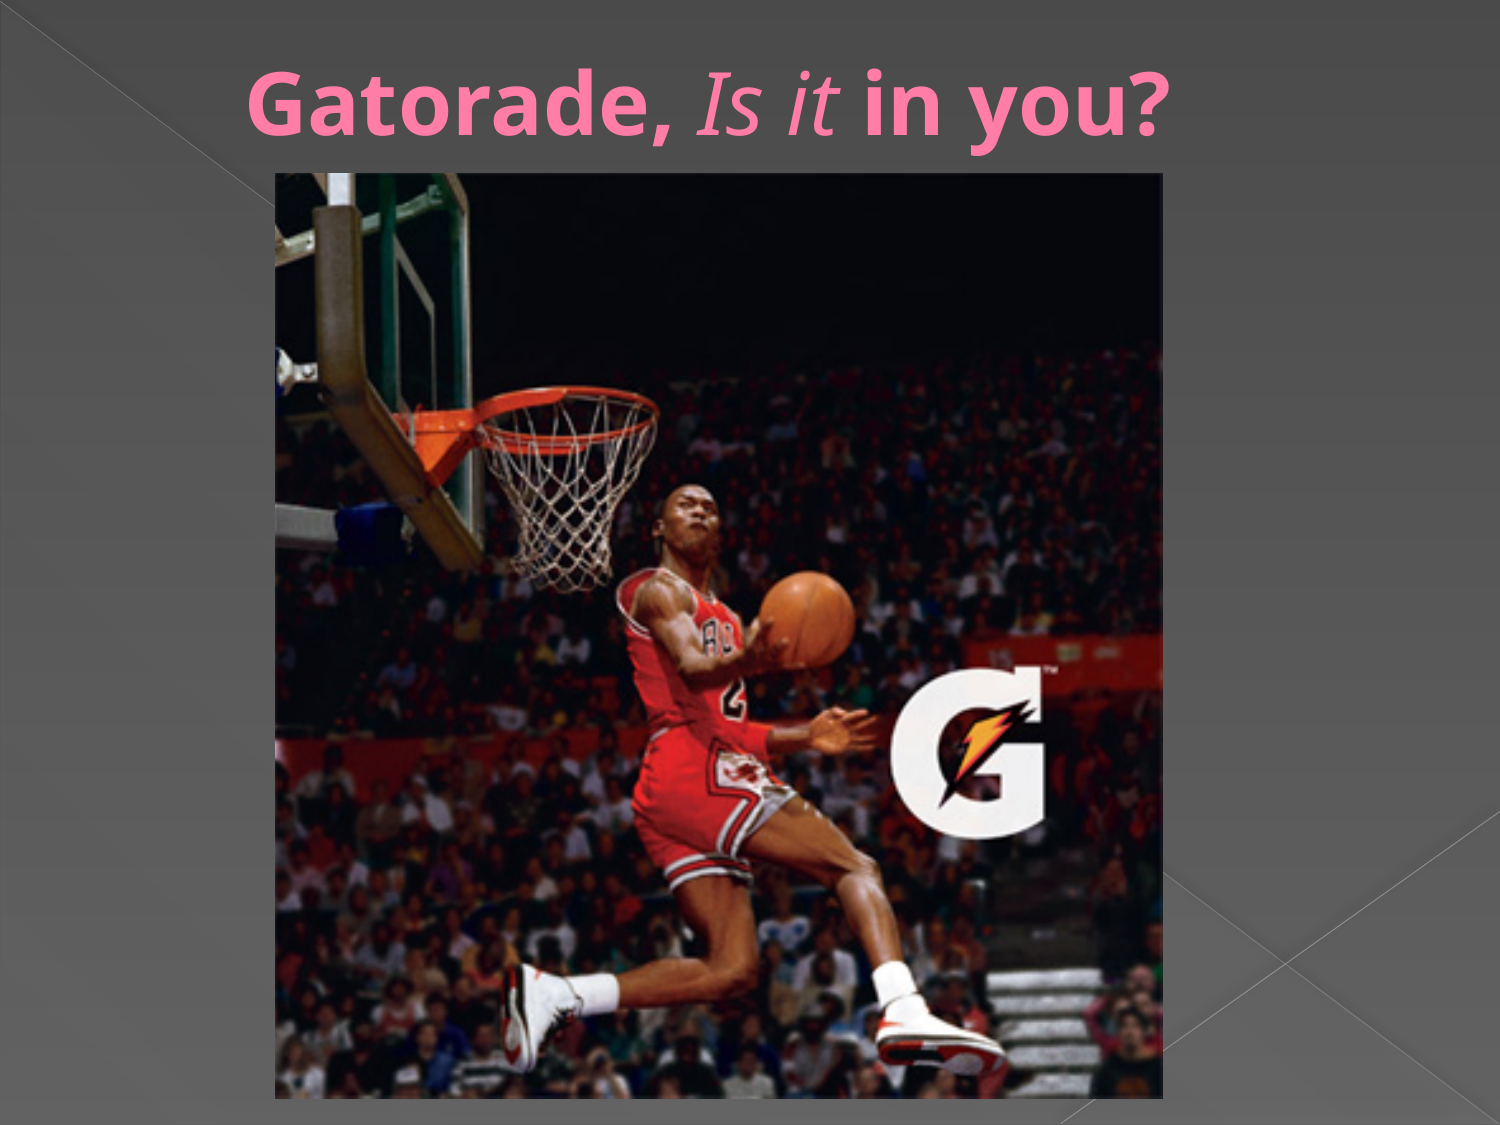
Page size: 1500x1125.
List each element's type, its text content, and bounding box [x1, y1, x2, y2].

title Gatorade, Is it in you? [150, 24, 1500, 175]
picture [274, 173, 1163, 1100]
